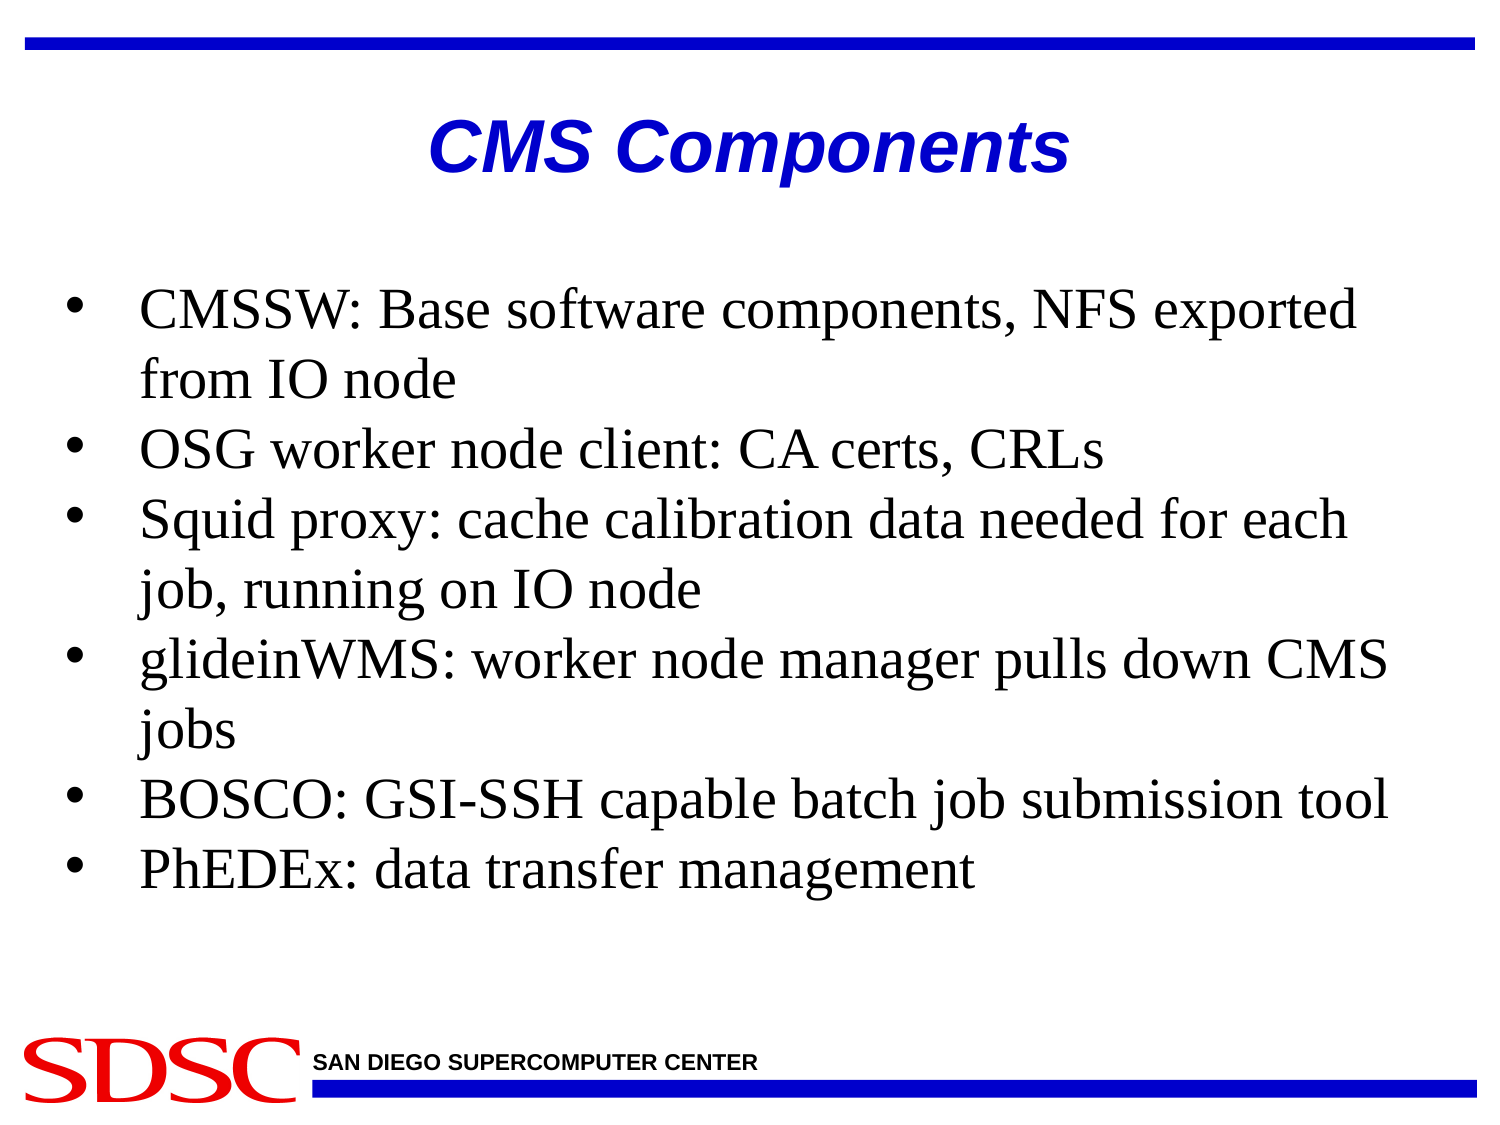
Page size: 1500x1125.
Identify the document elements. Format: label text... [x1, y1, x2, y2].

text_box CMSSW: Base software components, NFS exported from IO node OSG worker node client: CA certs, CRLs Squid proxy: cache calibration data needed for each job, running on IO node glideinWMS: worker node manager pulls down CMS jobs BOSCO: GSI-SSH capable batch job submission tool PhEDEx: data transfer management [50, 262, 1450, 908]
picture [24, 1037, 300, 1103]
title CMS Components [24, 62, 1475, 234]
